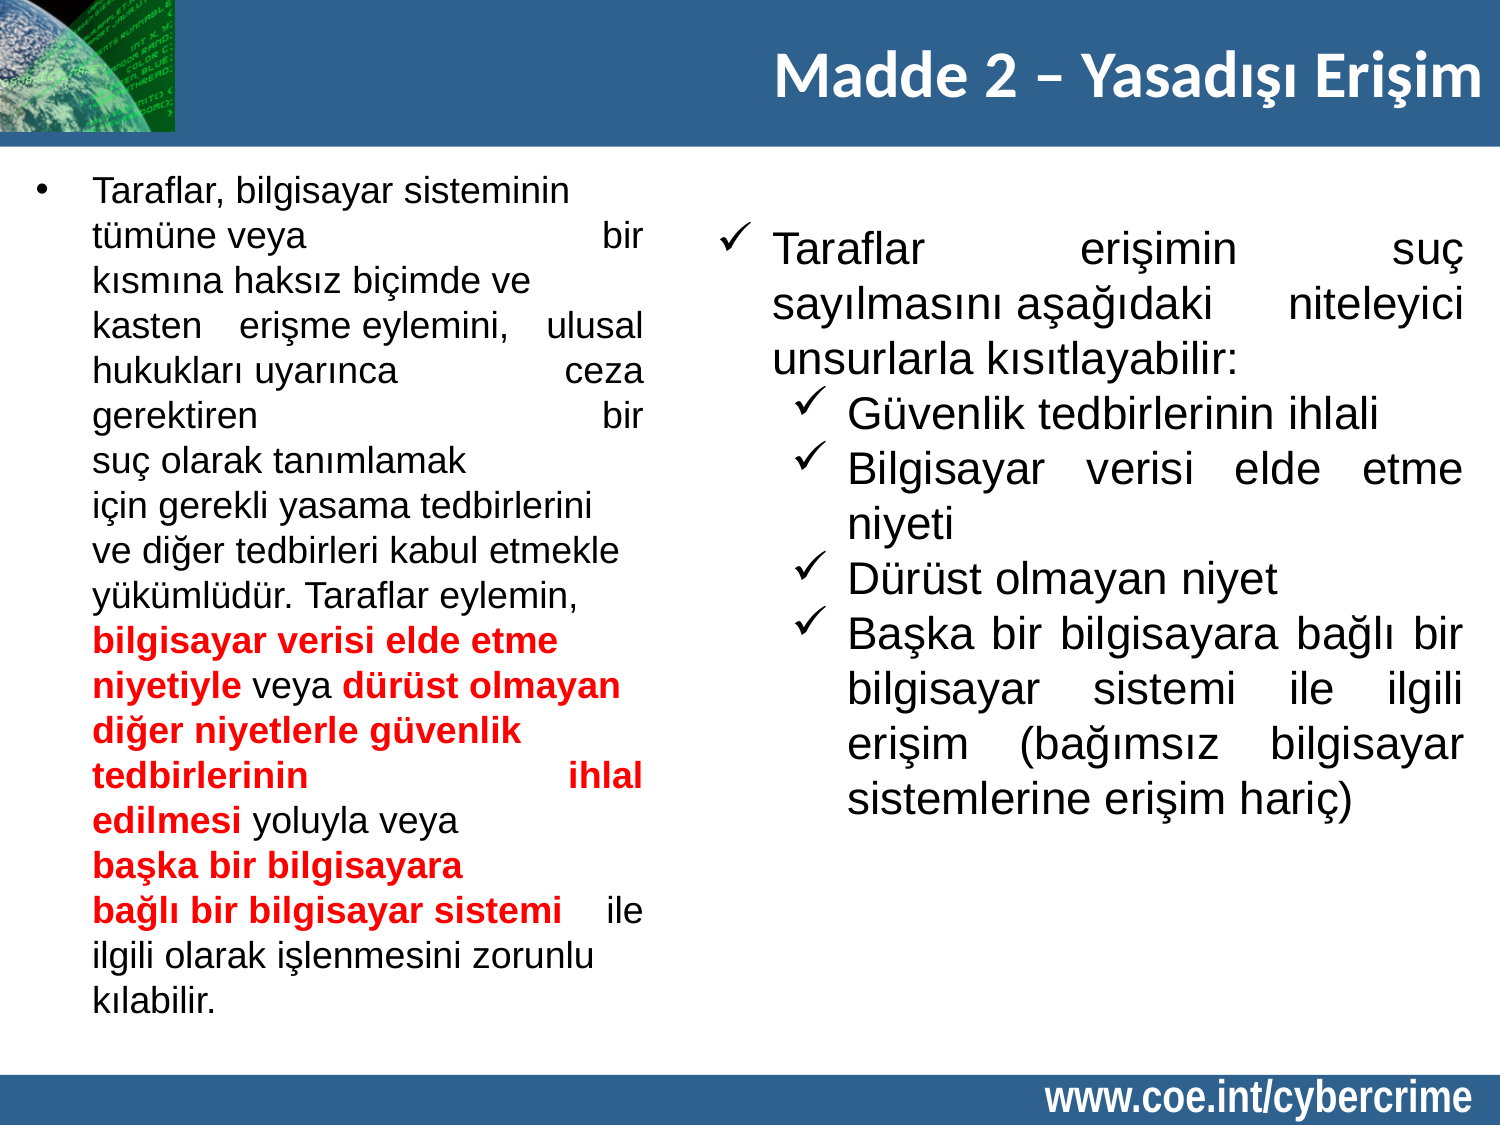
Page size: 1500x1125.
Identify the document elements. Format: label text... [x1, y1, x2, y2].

picture [0, 0, 175, 132]
text_box www.coe.int/cybercrime [1030, 1059, 1500, 1125]
text_box Madde 2 – Yasadışı Erişim [0, 0, 1500, 149]
text_box Taraflar, bilgisayar sisteminin tümüne veya bir kısmına haksız biçimde ve kasten erişme eylemini, ulusal hukukları uyarınca ceza gerektiren bir suç olarak tanımlamak için gerekli yasama tedbirlerini ve diğer tedbirleri kabul etmekle yükümlüdür. Taraflar eylemin, bilgisayar verisi elde etme niyetiyle veya dürüst olmayan diğer niyetlerle güvenlik tedbirlerinin ihlal edilmesi yoluyla veya başka bir bilgisayara bağlı bir bilgisayar sistemi ile ilgili olarak işlenmesini zorunlu kılabilir. [20, 158, 659, 1029]
text_box Taraflar erişimin suç sayılmasını aşağıdaki niteleyici unsurlarla kısıtlayabilir: Güvenlik tedbirlerinin ihlali Bilgisayar verisi elde etme niyeti Dürüst olmayan niyet Başka bir bilgisayara bağlı bir bilgisayar sistemi ile ilgili erişim (bağımsız bilgisayar sistemlerine erişim hariç) [701, 211, 1480, 831]
text_box [0, 1073, 1030, 1125]
